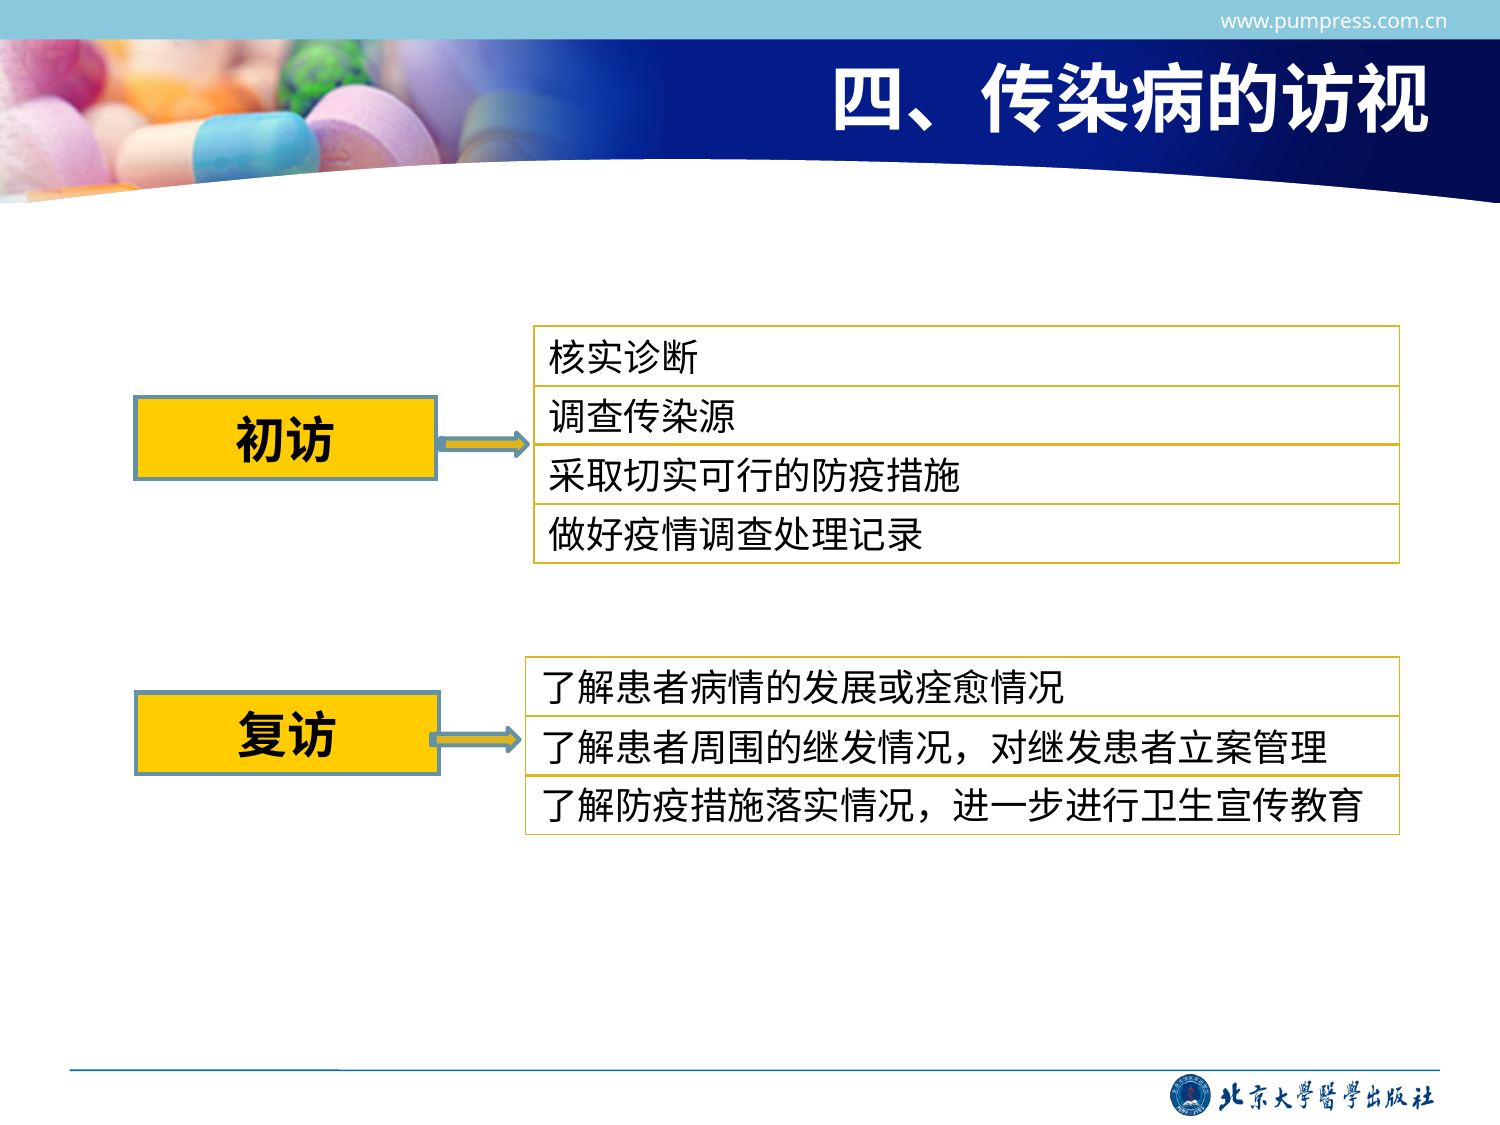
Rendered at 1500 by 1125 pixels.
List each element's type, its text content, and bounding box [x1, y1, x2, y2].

text_box www.pumpress.com.cn [1024, 0, 1463, 38]
picture [1170, 1074, 1436, 1118]
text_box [135, 325, 1400, 566]
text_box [135, 656, 1400, 837]
picture [0, 40, 1500, 203]
title 四、传染病的访视 [137, 49, 1463, 143]
